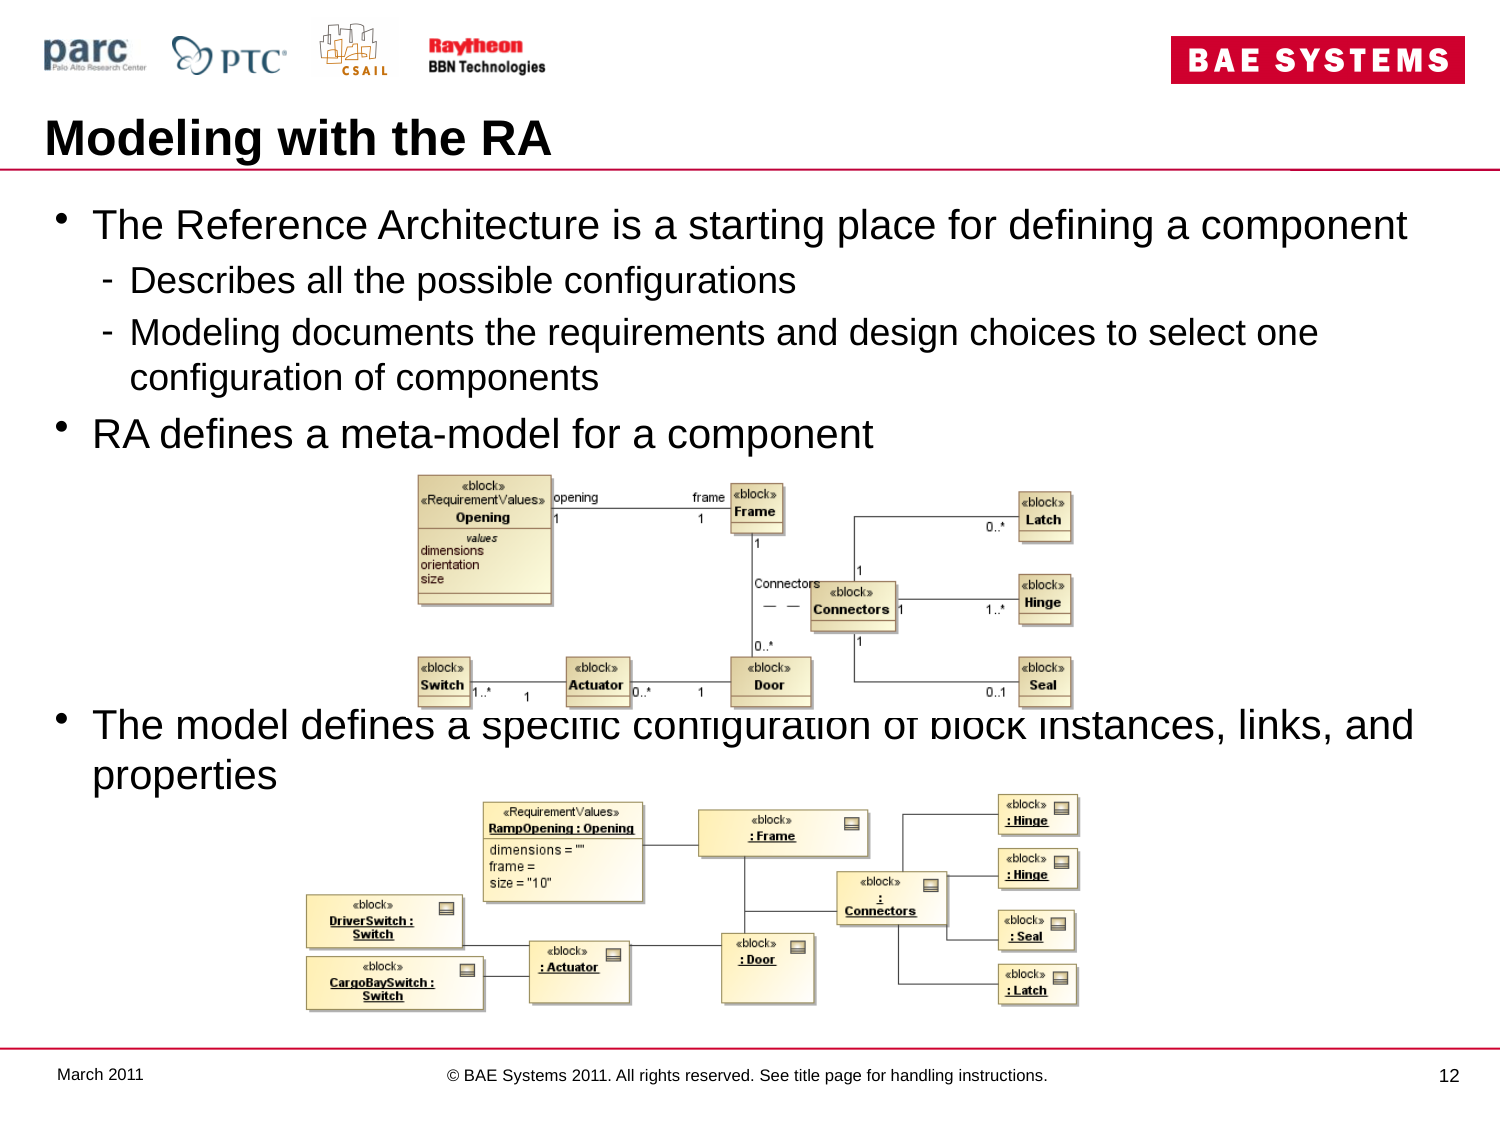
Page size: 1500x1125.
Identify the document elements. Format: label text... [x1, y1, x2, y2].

slide_number 12 [1124, 1055, 1476, 1109]
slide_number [41, 1055, 393, 1112]
title Modeling with the RA [44, 73, 1405, 168]
picture [295, 783, 1088, 1020]
picture [1171, 36, 1465, 84]
picture [423, 30, 551, 73]
picture [405, 463, 1082, 718]
picture [172, 36, 287, 73]
list The Reference Architecture is a starting place for defining a component Describes all the possible configurations Modeling documents the requirements and design choices to select one configuration of components RA defines a meta-model for a component The model defines a specific configuration of block instances, links, and properties [39, 190, 1459, 1038]
picture [311, 17, 399, 73]
picture [44, 39, 147, 71]
footer © BAE Systems 2011. All rights reserved. See title page for handling instructions. [374, 1057, 1122, 1112]
